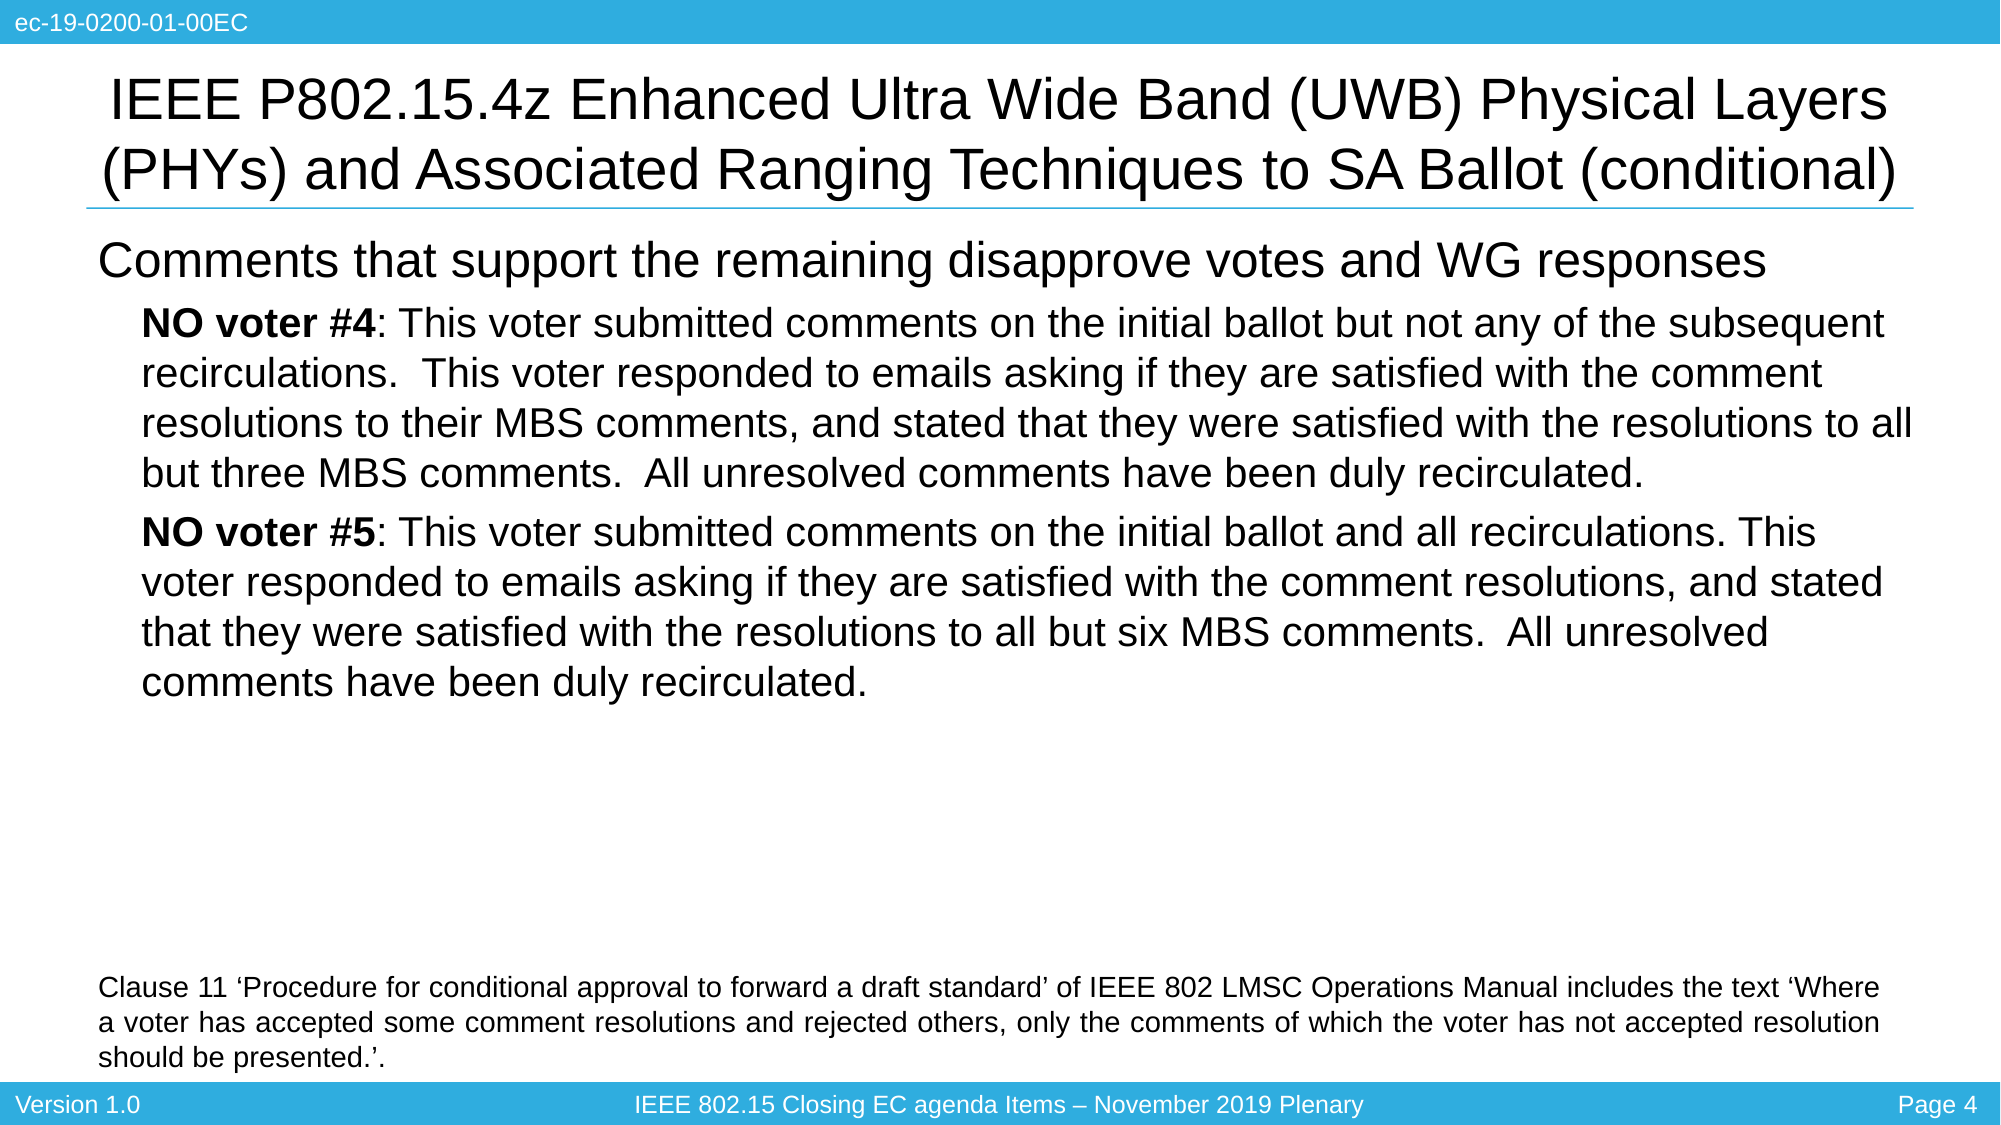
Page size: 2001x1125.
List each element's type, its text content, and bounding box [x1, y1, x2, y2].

text_box Clause 11 ‘Procedure for conditional approval to forward a draft standard’ of IEEE 802 LMSC Operations Manual includes the text ‘Where a voter has accepted some comment resolutions and rejected others, only the comments of which the voter has not accepted resolution should be presented.’. [0, 961, 1898, 1081]
title IEEE P802.15.4z Enhanced Ultra Wide Band (UWB) Physical Layers (PHYs) and Associated Ranging Techniques to SA Ballot (conditional) [70, 66, 1930, 197]
list Comments that support the remaining disapprove votes and WG responses NO voter #4: This voter submitted comments on the initial ballot but not any of the subsequent recirculations. This voter responded to emails asking if they are satisfied with the comment resolutions to their MBS comments, and stated that they were satisfied with the resolutions to all but three MBS comments. All unresolved comments have been duly recirculated. NO voter #5: This voter submitted comments on the initial ballot and all recirculations. This voter responded to emails asking if they are satisfied with the comment resolutions, and stated that they were satisfied with the resolutions to all but six MBS comments. All unresolved comments have been duly recirculated. [39, 220, 1930, 1059]
